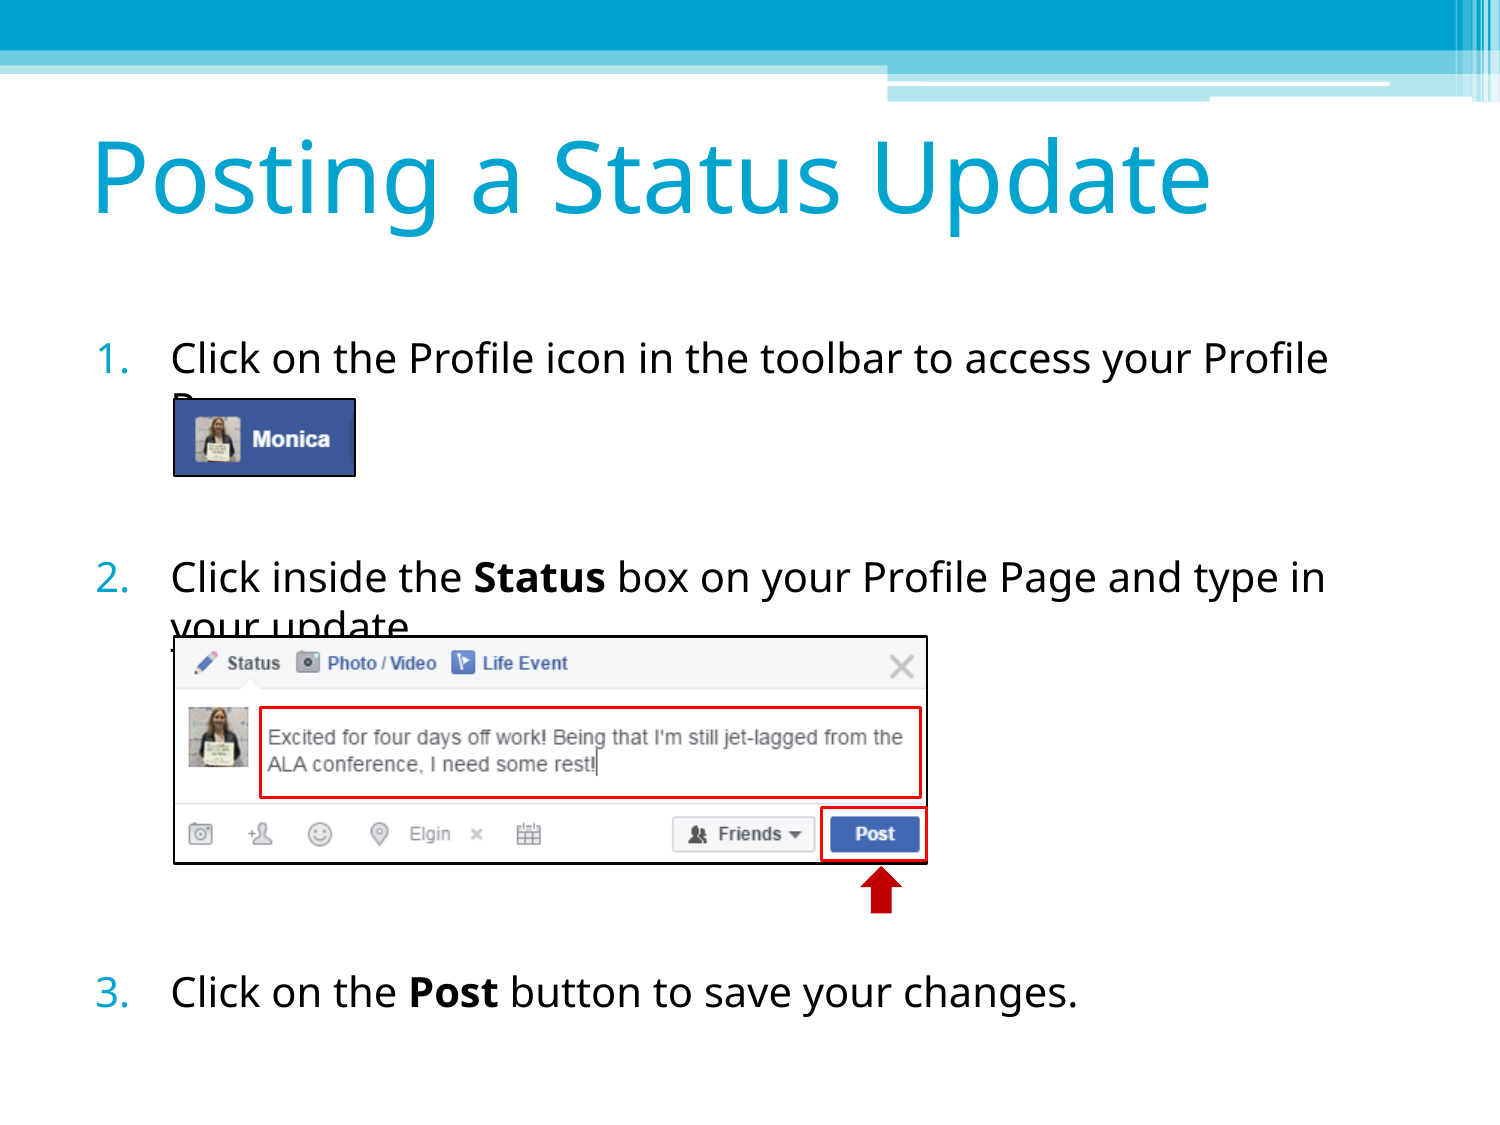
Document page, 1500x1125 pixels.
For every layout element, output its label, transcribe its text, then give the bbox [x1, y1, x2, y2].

text_box [860, 865, 903, 914]
title Posting a Status Update [75, 85, 1425, 261]
list Click on the Profile icon in the toolbar to access your Profile Page. Click inside the Status box on your Profile Page and type in your update. Click on the Post button to save your changes. [80, 324, 1425, 1038]
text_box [174, 399, 927, 863]
